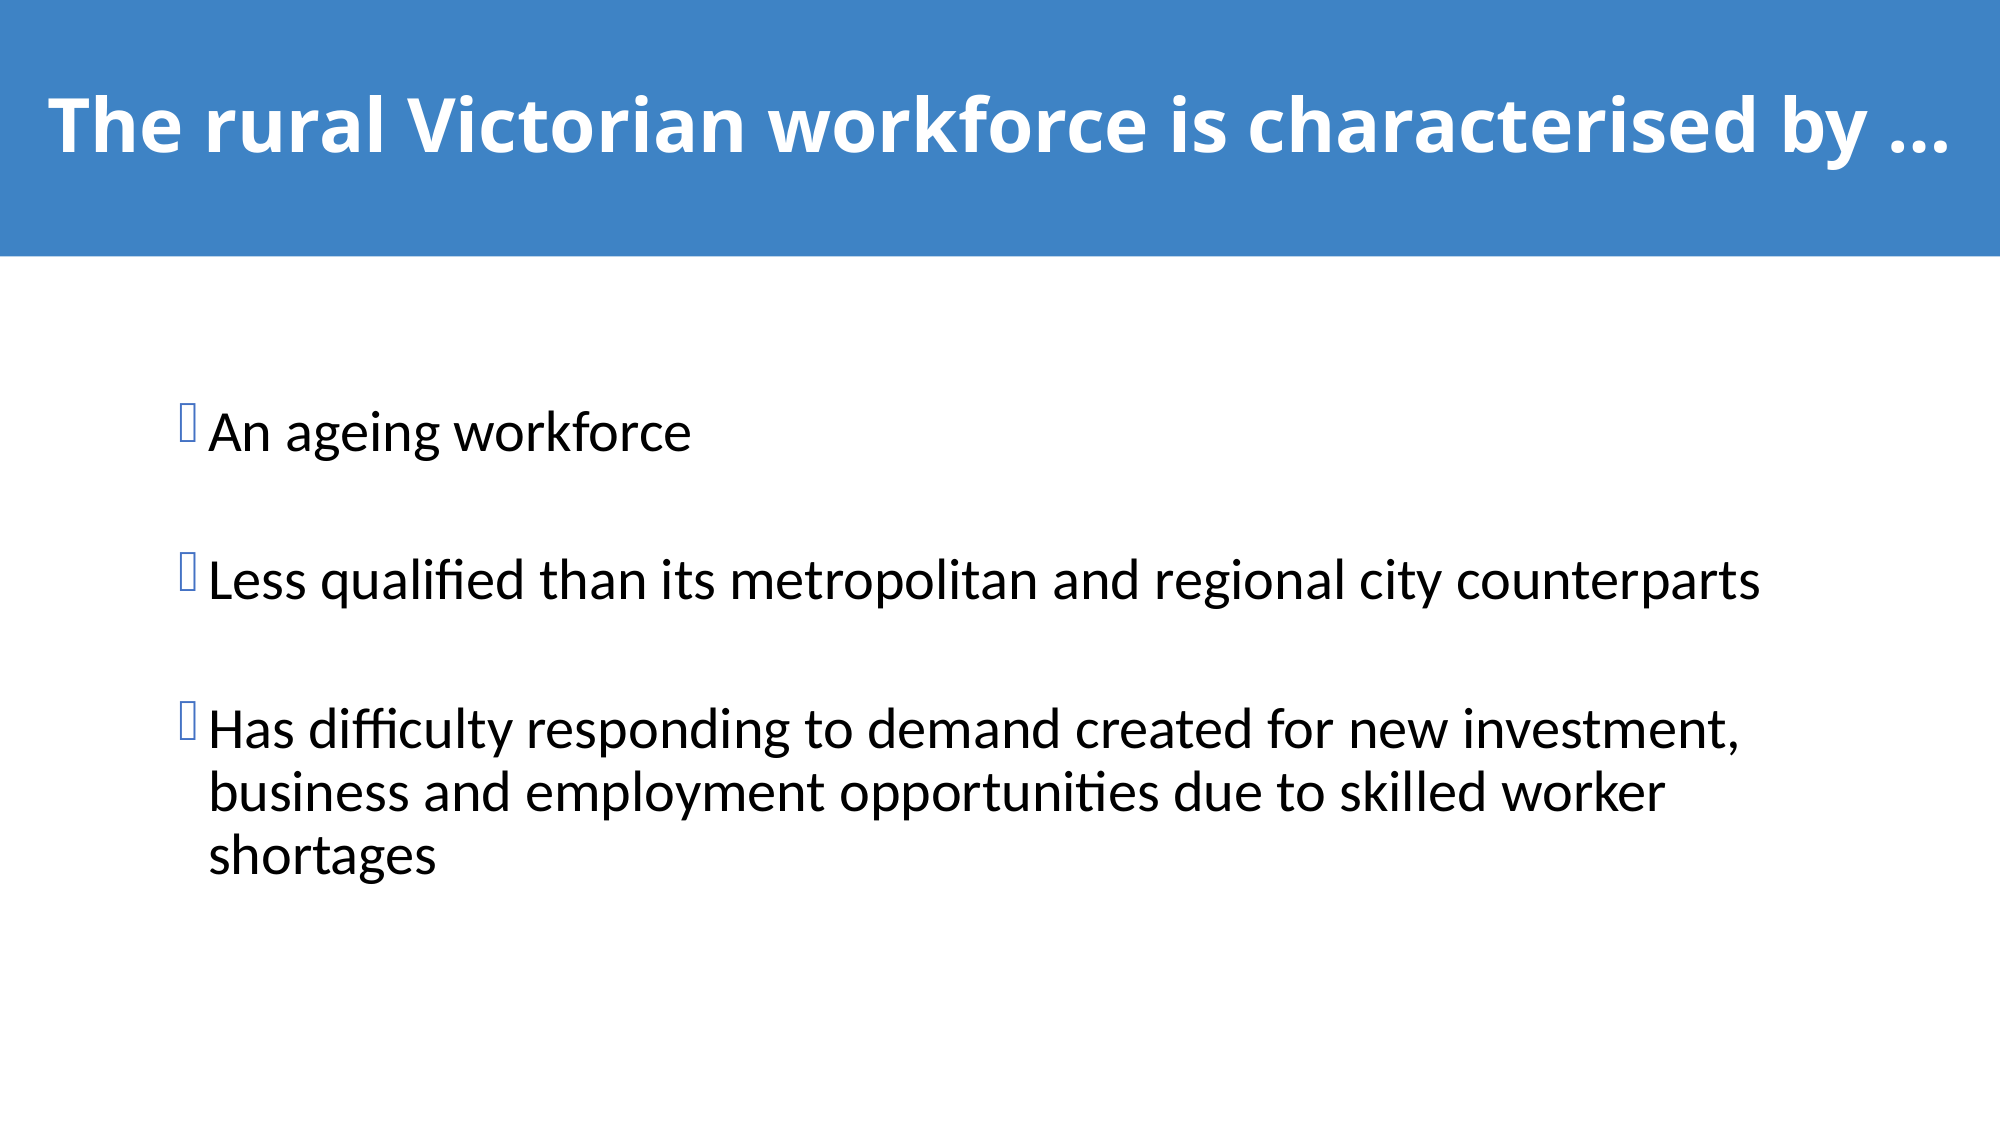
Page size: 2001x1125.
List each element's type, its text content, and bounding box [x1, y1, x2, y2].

text_box An ageing workforce Less qualified than its metropolitan and regional city counterparts Has difficulty responding to demand created for new investment, business and employment opportunities due to skilled worker shortages [163, 393, 1837, 969]
title The rural Victorian workforce is characterised by … [0, 0, 2000, 257]
